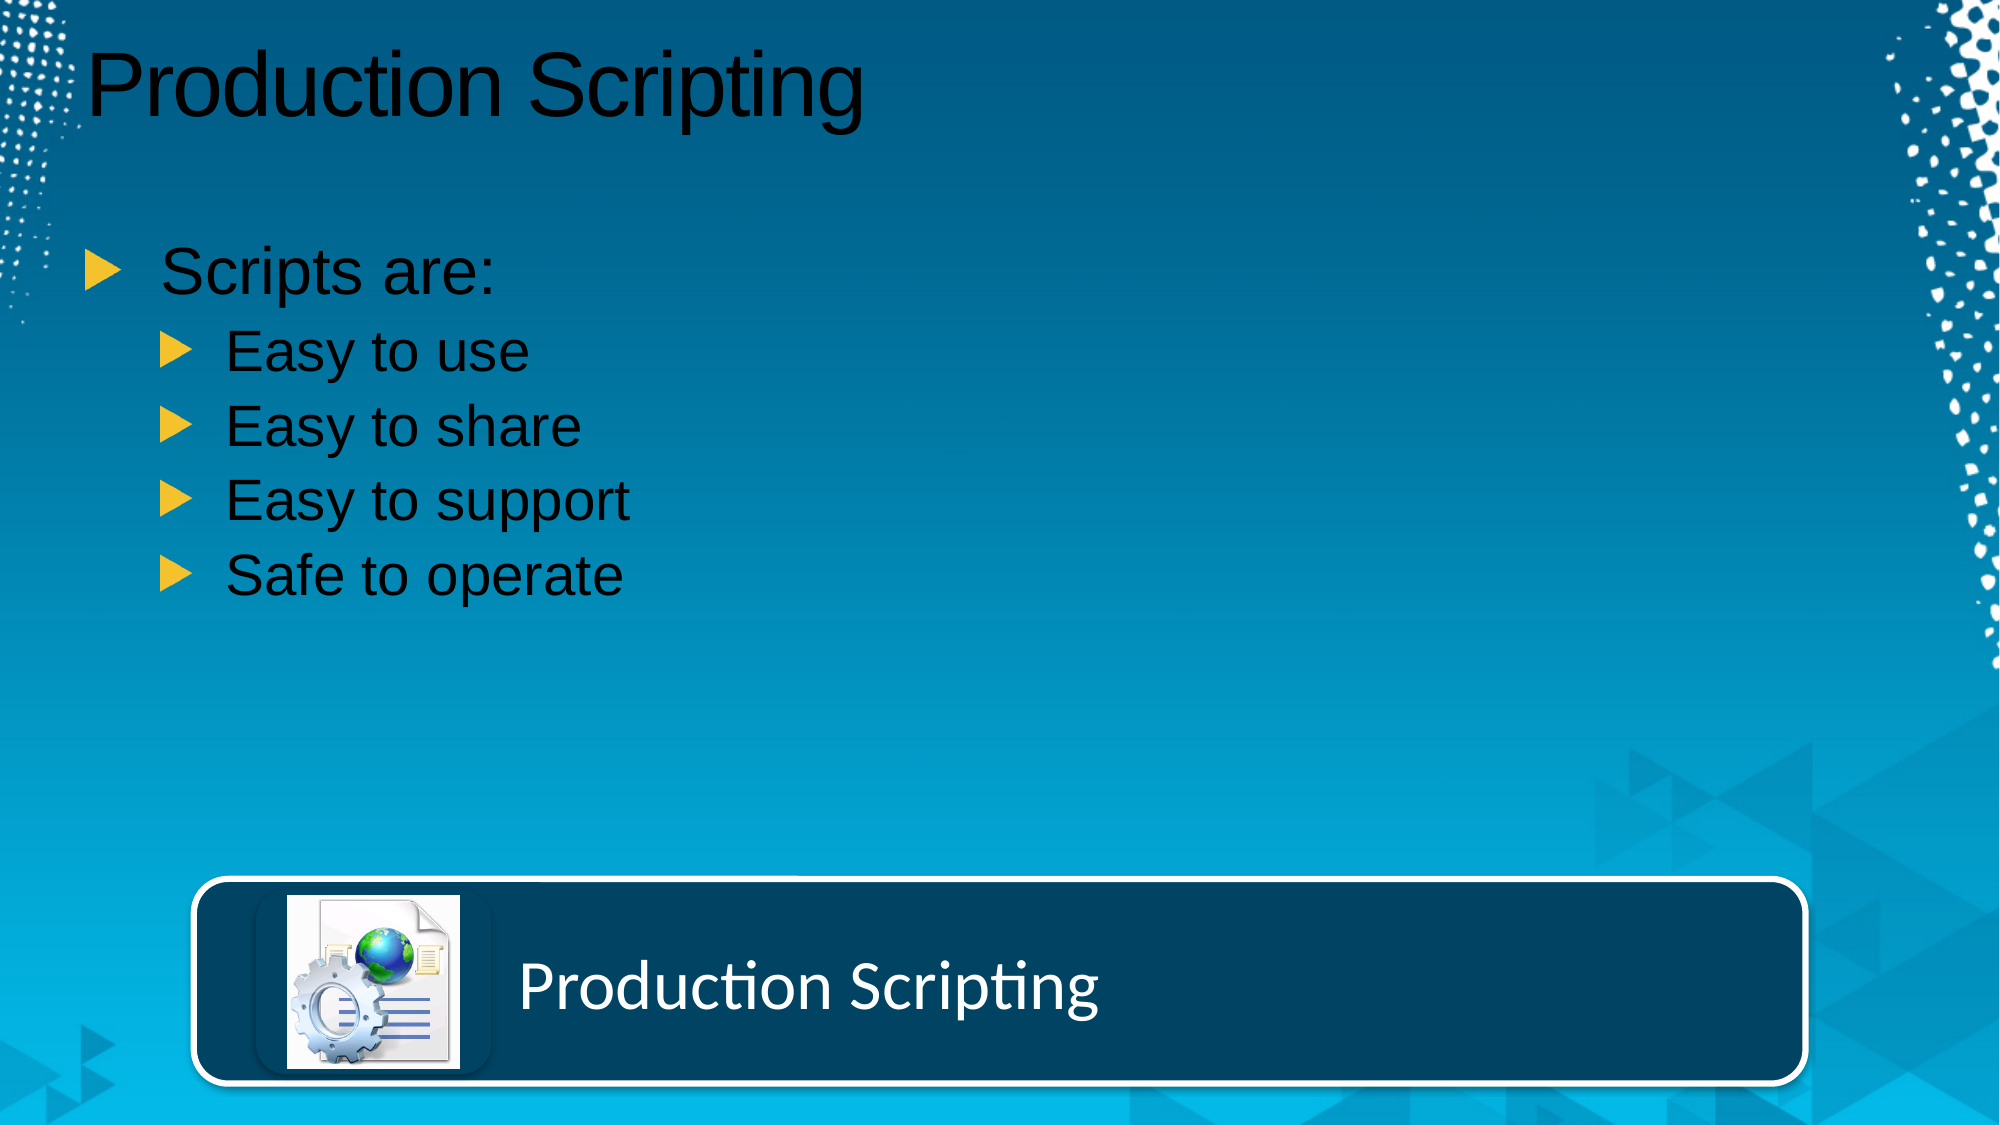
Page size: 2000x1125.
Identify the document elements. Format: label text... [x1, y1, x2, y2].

picture [1932, 107, 1940, 114]
picture [1963, 334, 1973, 339]
picture [1975, 260, 1987, 271]
title Production Scripting [85, 37, 1914, 138]
picture [1971, 412, 1979, 424]
picture [1931, 287, 1944, 302]
picture [58, 33, 65, 41]
picture [1984, 525, 1996, 536]
picture [161, 407, 190, 441]
picture [11, 70, 17, 78]
picture [38, 74, 45, 80]
picture [1966, 281, 1974, 291]
picture [1955, 301, 1965, 308]
picture [13, 41, 21, 48]
picture [1936, 240, 1946, 245]
picture [1970, 176, 1982, 188]
picture [1952, 118, 1963, 128]
picture [46, 17, 54, 24]
picture [1916, 177, 1928, 186]
picture [11, 55, 18, 63]
picture [35, 88, 42, 95]
picture [1960, 484, 1968, 491]
picture [1950, 398, 1960, 414]
picture [1935, 340, 1945, 349]
picture [1975, 493, 1987, 507]
picture [56, 48, 63, 55]
picture [1985, 628, 1994, 637]
picture [1941, 85, 1954, 96]
picture [1943, 370, 1953, 383]
picture [1963, 382, 1970, 392]
picture [19, 0, 29, 6]
picture [1956, 429, 1970, 446]
picture [1973, 362, 1981, 372]
picture [161, 556, 190, 590]
picture [1984, 342, 1993, 352]
picture [1950, 168, 1959, 178]
picture [1908, 145, 1918, 157]
picture [34, 102, 42, 111]
picture [1958, 201, 1968, 206]
picture [1950, 351, 1962, 361]
picture [1919, 226, 1928, 238]
picture [44, 45, 49, 53]
picture [1945, 271, 1954, 277]
picture [1927, 257, 1935, 271]
picture [17, 27, 23, 34]
picture [1994, 373, 2000, 383]
picture [1960, 148, 1973, 158]
picture [1975, 542, 1987, 558]
picture [1992, 656, 2000, 669]
picture [27, 57, 34, 66]
picture [1947, 221, 1957, 225]
picture [161, 481, 190, 515]
picture [28, 43, 35, 53]
picture [1988, 476, 1997, 485]
picture [17, 129, 23, 136]
picture [1950, 0, 2000, 253]
picture [31, 15, 39, 23]
picture [2, 25, 8, 33]
picture [1991, 426, 2000, 433]
list Scripts are: Easy to use Easy to share Easy to support Safe to operate [85, 237, 1914, 622]
picture [1992, 556, 2000, 571]
picture [33, 0, 42, 8]
picture [86, 250, 119, 289]
picture [1991, 604, 2000, 621]
picture [1981, 575, 1996, 590]
picture [1980, 445, 1988, 454]
picture [1994, 268, 2000, 283]
picture [1928, 209, 1935, 216]
picture [1945, 31, 1957, 47]
picture [1967, 514, 1977, 527]
picture [1930, 155, 1938, 167]
picture [1983, 291, 1995, 299]
picture [1967, 231, 1976, 239]
picture [1982, 393, 1990, 403]
picture [1956, 251, 1966, 256]
picture [1941, 320, 1953, 331]
picture [161, 332, 190, 366]
picture [1975, 311, 1983, 319]
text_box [193, 878, 1806, 1084]
picture [1936, 3, 1948, 14]
picture [24, 73, 32, 78]
picture [1939, 190, 1948, 195]
picture [1994, 323, 2000, 330]
picture [44, 31, 52, 39]
picture [1941, 135, 1949, 147]
picture [33, 117, 40, 124]
picture [48, 2, 56, 9]
picture [30, 28, 38, 37]
picture [1965, 464, 1979, 475]
